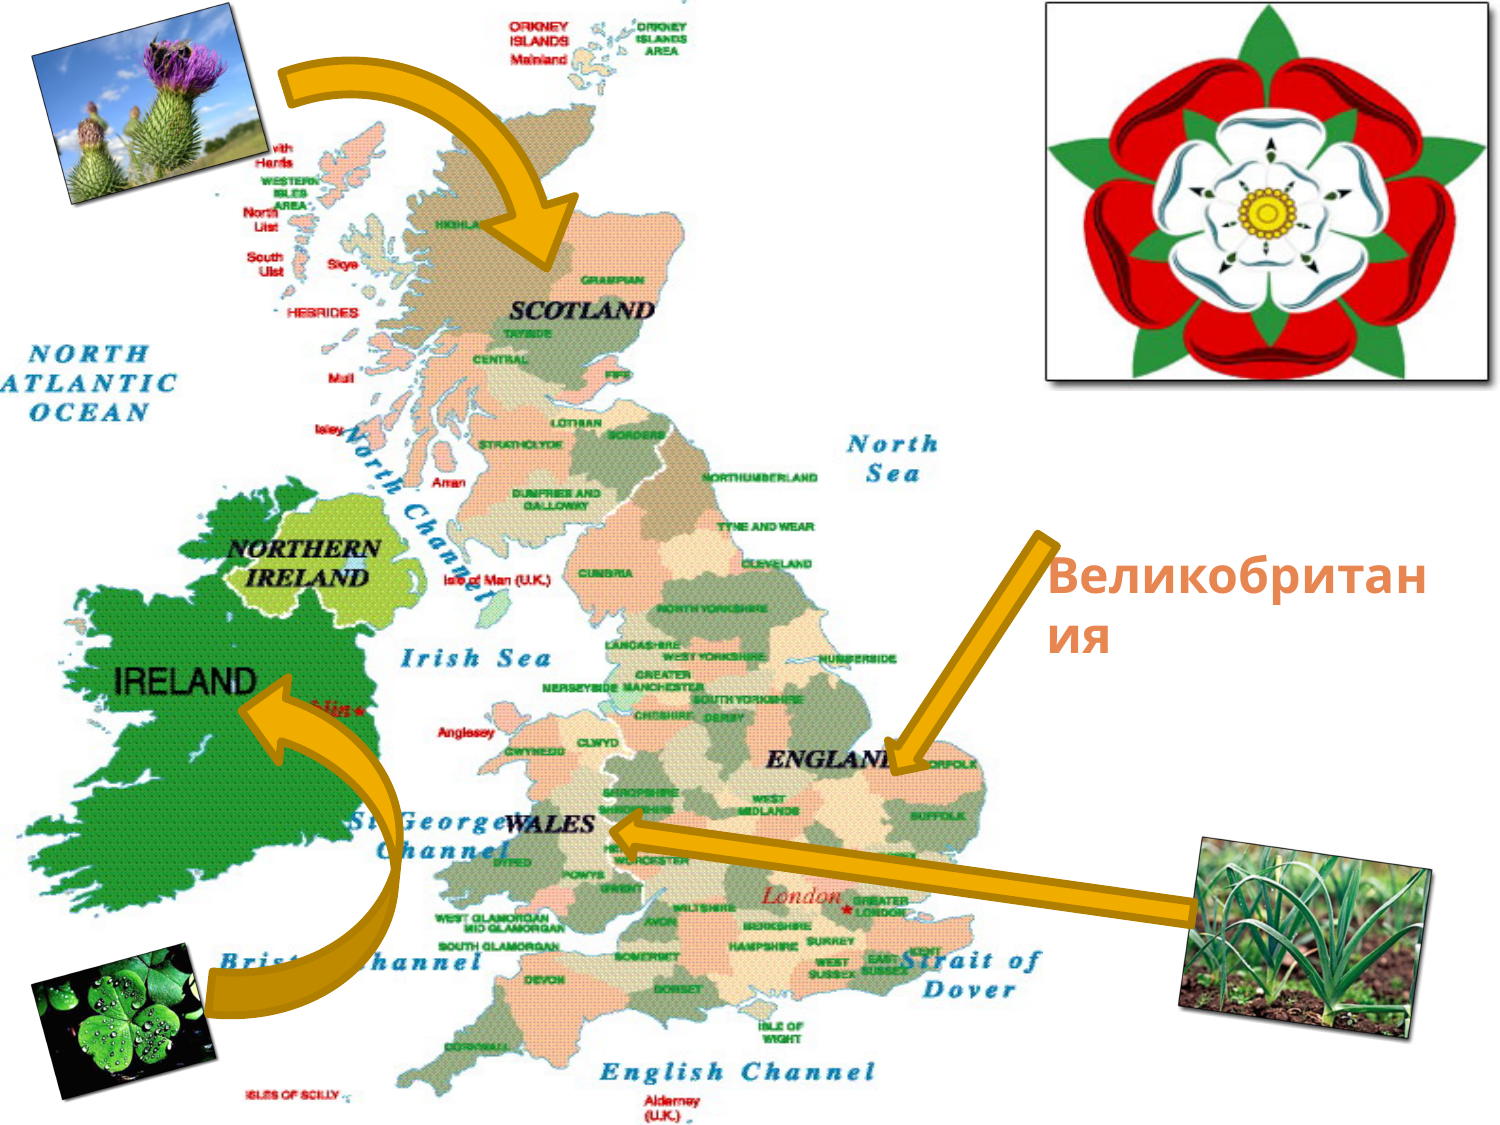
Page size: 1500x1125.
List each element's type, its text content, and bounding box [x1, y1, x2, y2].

picture [46, 24, 258, 185]
text_box [1048, 535, 1061, 568]
picture [42, 959, 207, 1085]
picture [1176, 835, 1437, 1044]
text_box [1048, 877, 1180, 928]
picture [1042, 0, 1500, 391]
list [0, 0, 1043, 1125]
title Великобритания [1048, 399, 1465, 821]
